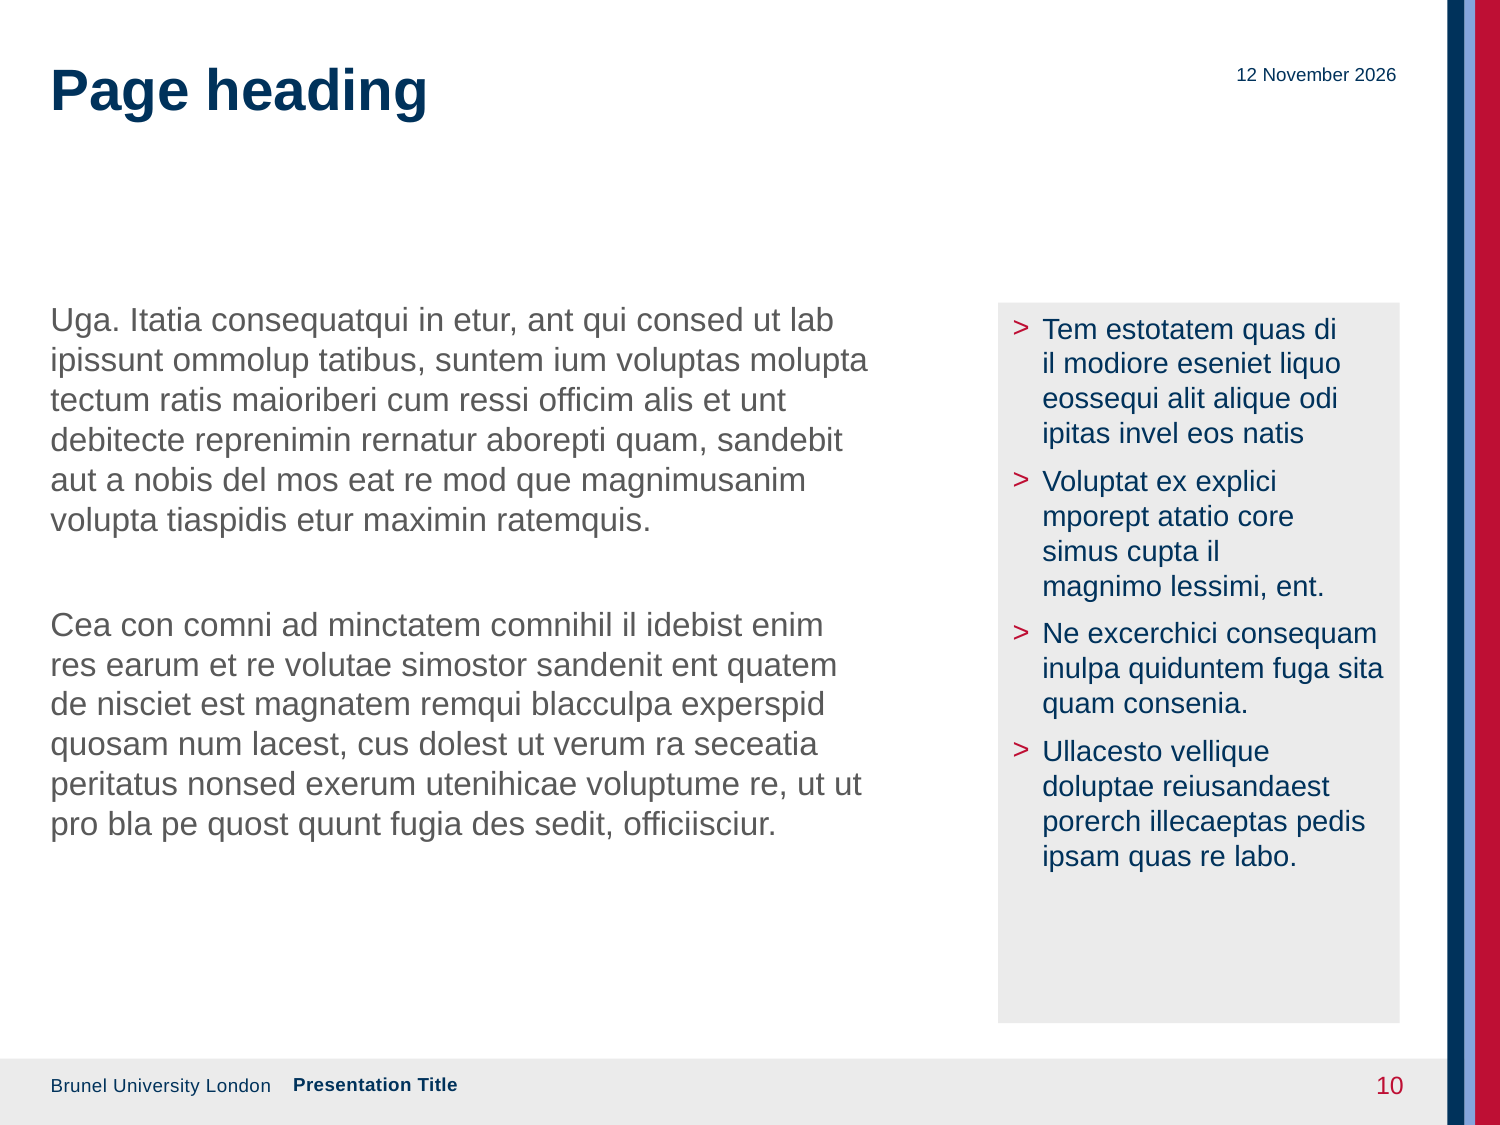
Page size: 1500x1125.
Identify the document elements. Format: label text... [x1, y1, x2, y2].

text_box Tem estotatem quas di il modiore eseniet liquo eossequi alit alique odi ipitas invel eos natis Voluptat ex explici mporept atatio core simus cupta il magnimo lessimi, ent. Ne excerchici consequam inulpa quiduntem fuga sita quam consenia. Ullacesto vellique doluptae reiusandaest porerch illecaeptas pedis ipsam quas re labo. [996, 300, 1402, 1025]
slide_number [1198, 44, 1412, 105]
slide_number 10 [1068, 1054, 1419, 1115]
footer Presentation Title [278, 1054, 1068, 1115]
list Uga. Itatia consequatqui in etur, ant qui consed ut lab ipissunt ommolup tatibus, suntem ium voluptas molupta tectum ratis maioriberi cum ressi officim alis et unt debitecte reprenimin rernatur aborepti quam, sandebit aut a nobis del mos eat re mod que magnimusanim volupta tiaspidis etur maximin ratemquis. Cea con comni ad minctatem comnihil il idebist enim res earum et re volutae simostor sandenit ent quatem de nisciet est magnatem remqui blacculpa experspid quosam num lacest, cus dolest ut verum ra seceatia peritatus nonsed exerum utenihicae voluptume re, ut ut pro bla pe quost quunt fugia des sedit, officiisciur. [35, 290, 928, 1034]
title Page heading [35, 44, 1400, 232]
